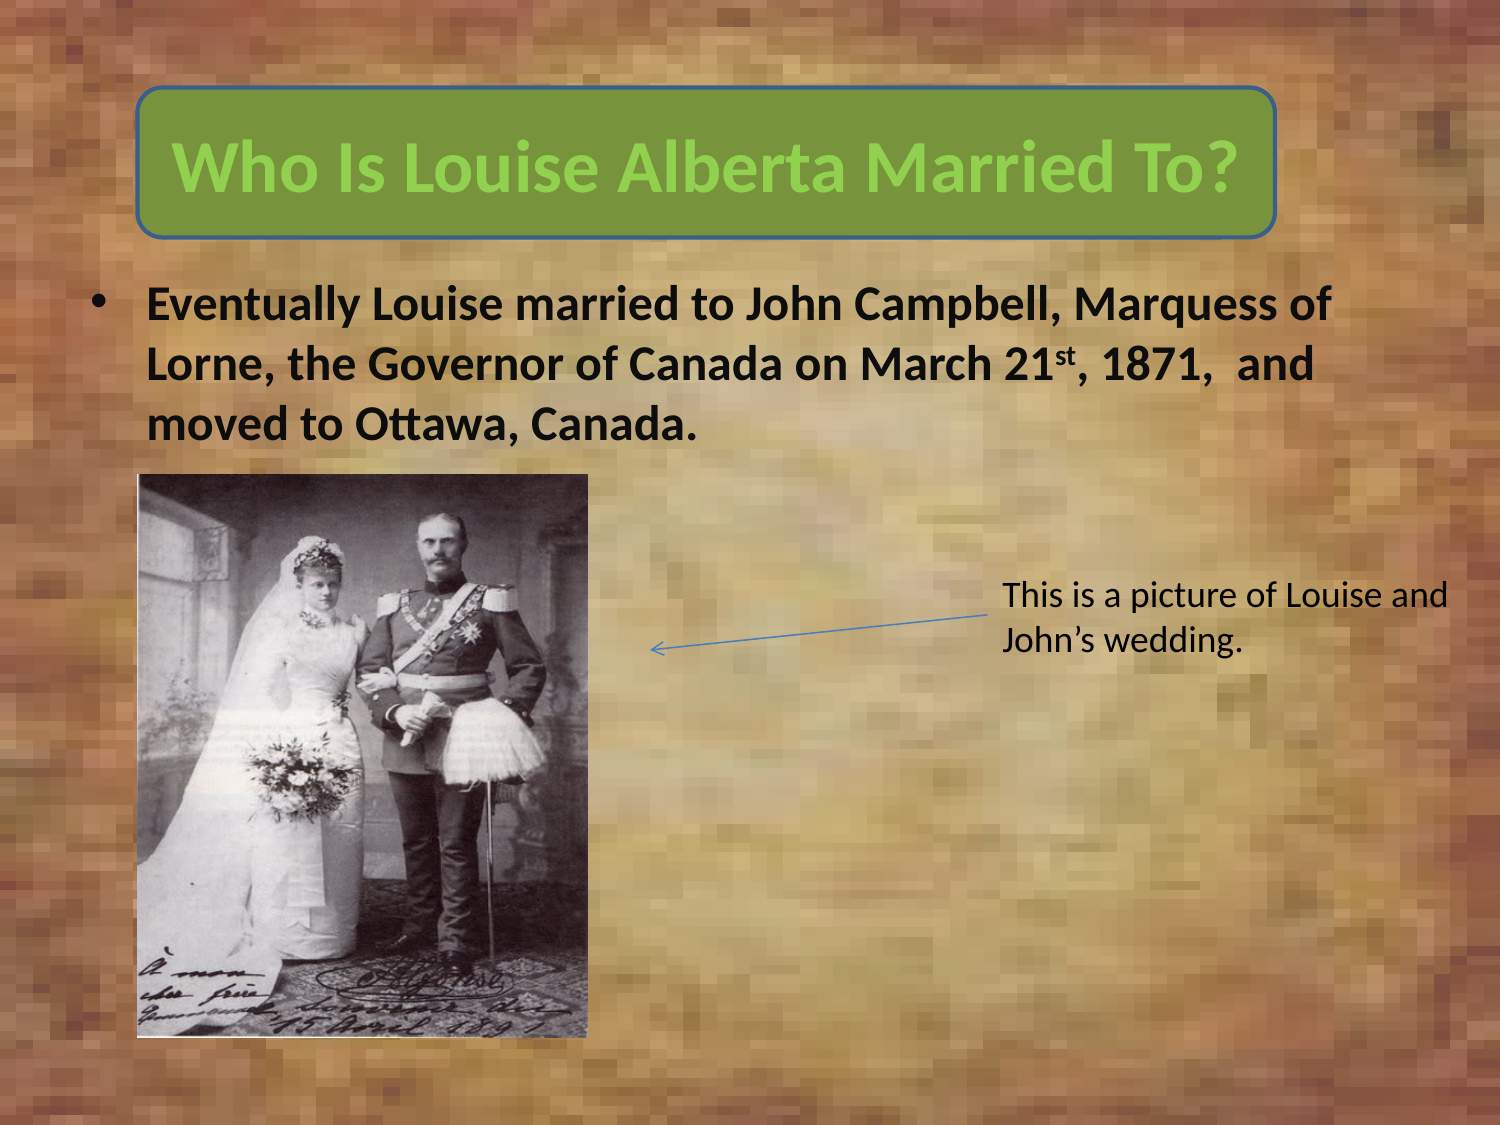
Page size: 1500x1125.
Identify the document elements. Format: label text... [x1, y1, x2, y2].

picture [137, 474, 588, 1038]
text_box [649, 615, 988, 651]
list Eventually Louise married to John Campbell, Marquess of Lorne, the Governor of Canada on March 21st, 1871, and moved to Ottawa, Canada. [75, 262, 1425, 775]
text_box Who Is Louise Alberta Married To? [135, 85, 1278, 240]
title Who Was Louise Married To? [24, 50, 1375, 238]
text_box This is a picture of Louise and John’s wedding. [987, 562, 1475, 668]
